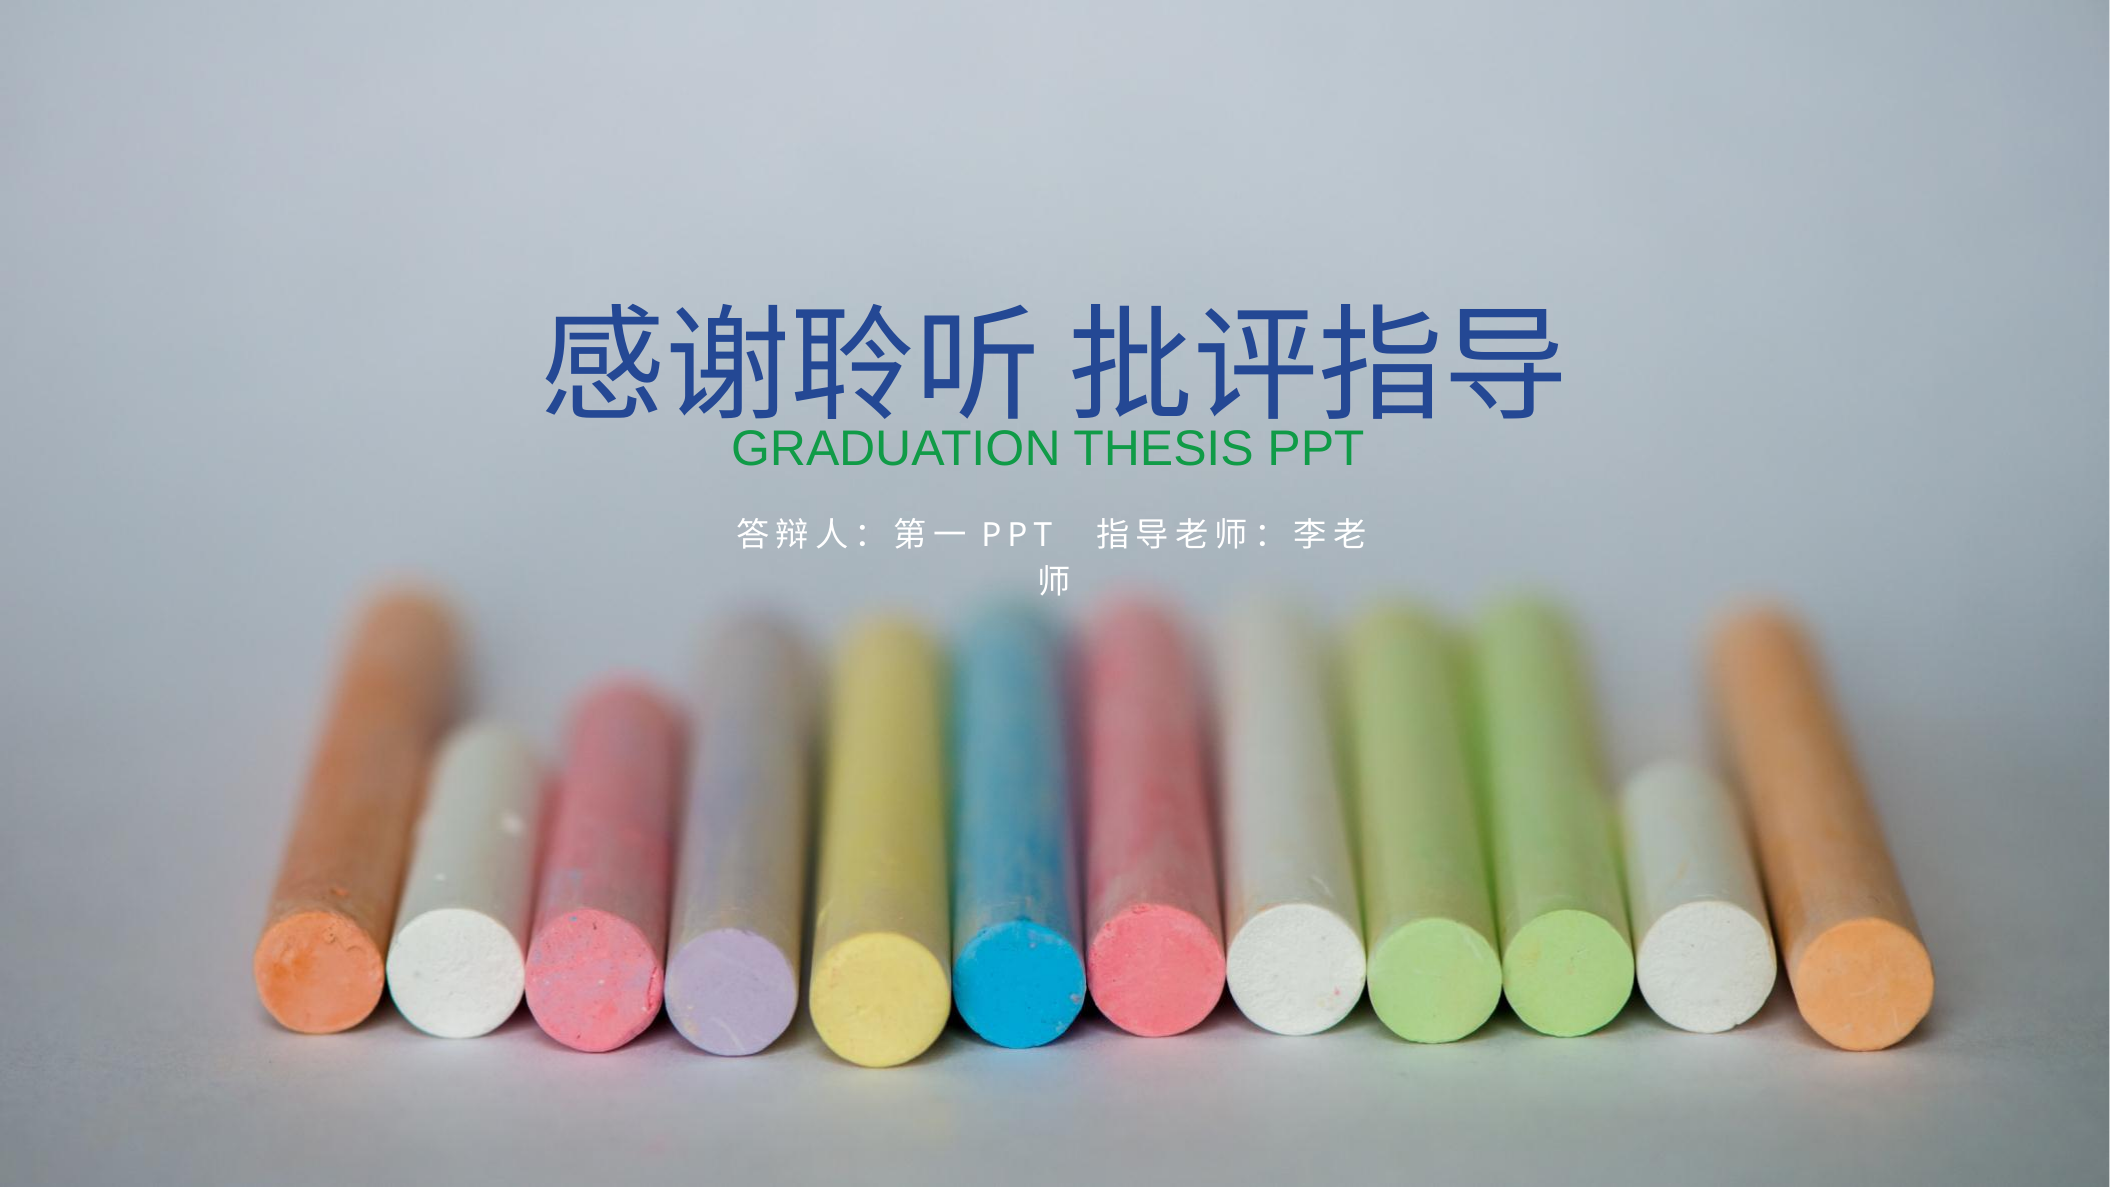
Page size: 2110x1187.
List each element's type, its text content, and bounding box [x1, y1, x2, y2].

text_box 答辩人：第一PPT 指导老师：李老师 [706, 497, 1403, 608]
text_box Graduation thesis PPT [709, 446, 1386, 486]
text_box 感谢聆听 批评指导 [493, 274, 1616, 446]
text_box [0, 0, 2110, 1187]
